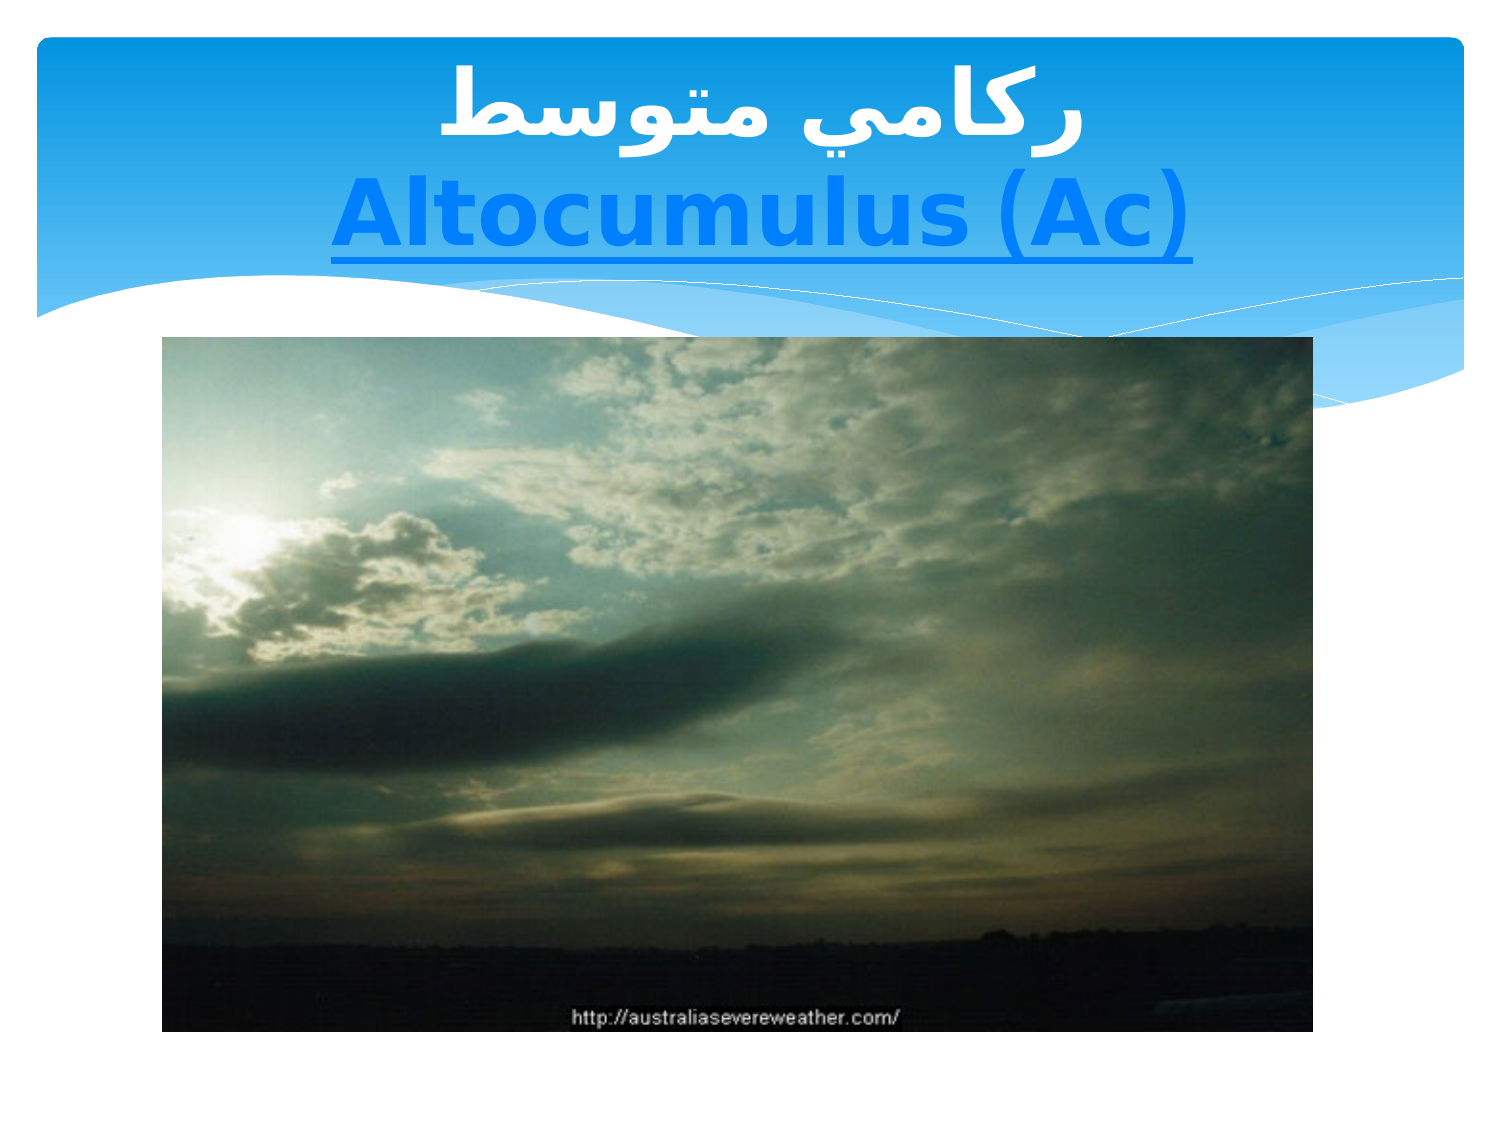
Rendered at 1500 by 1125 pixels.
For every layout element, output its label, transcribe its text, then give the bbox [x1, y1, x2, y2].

title ركامي متوسط Altocumulus (Ac) [75, 55, 1425, 261]
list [162, 337, 1313, 1032]
